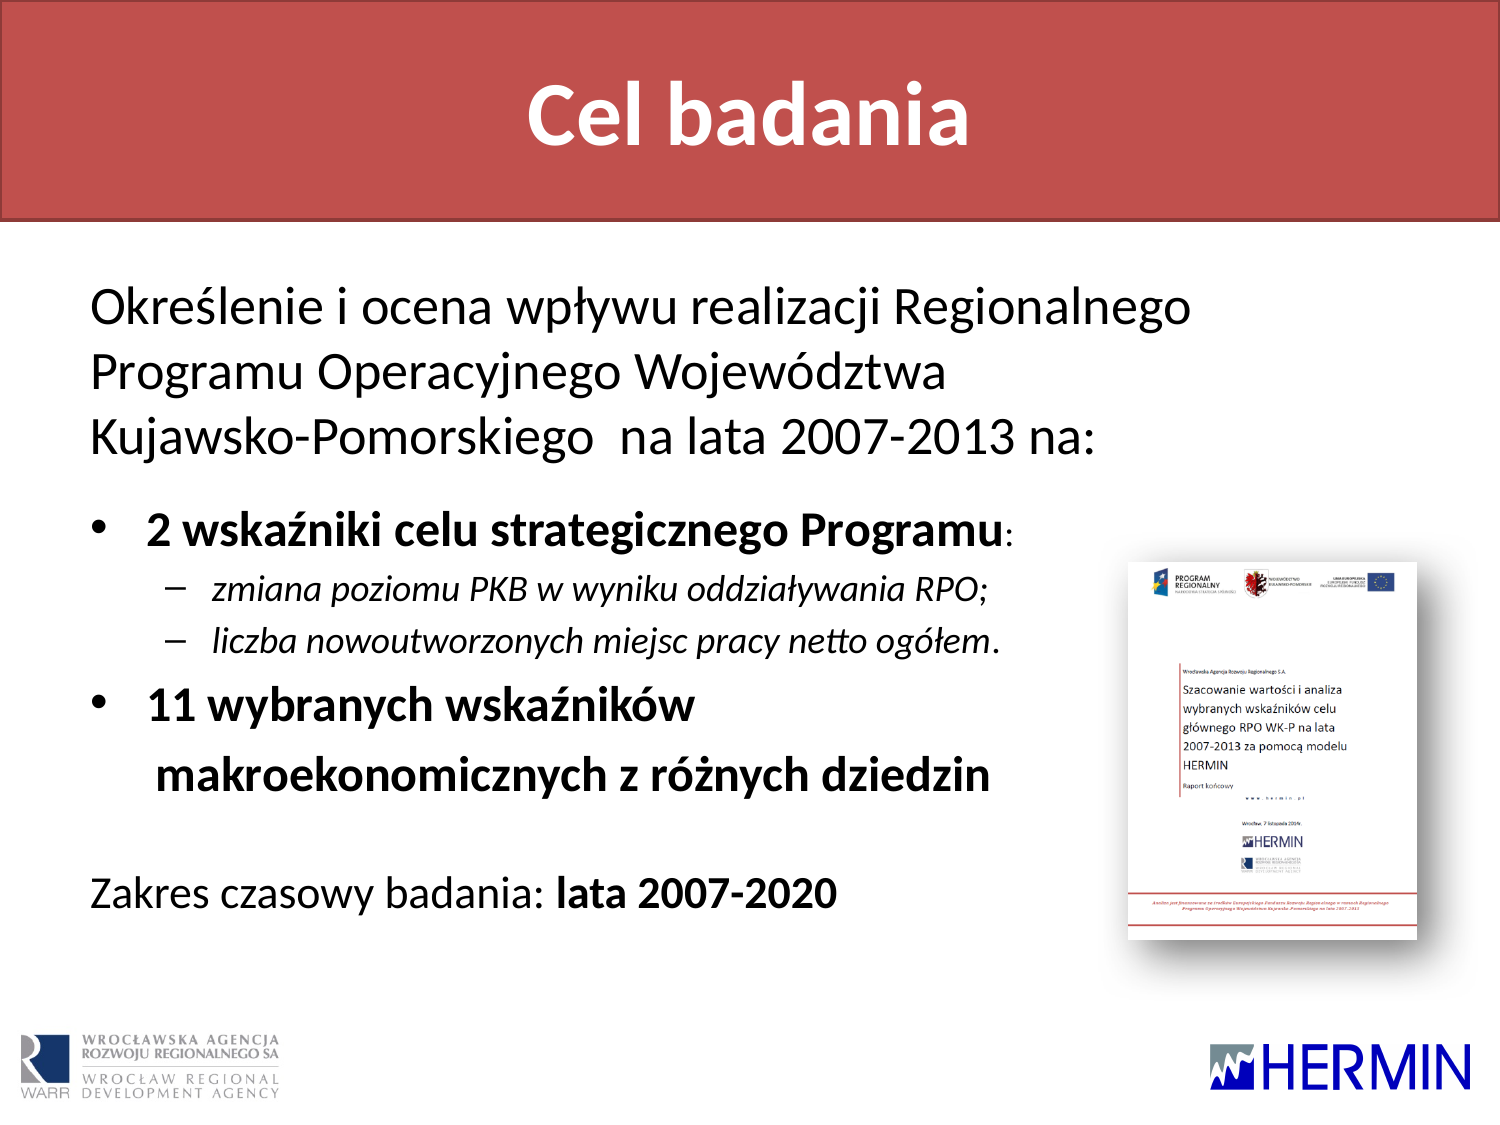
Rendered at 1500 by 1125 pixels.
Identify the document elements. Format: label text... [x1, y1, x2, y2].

list Określenie i ocena wpływu realizacji Regionalnego Programu Operacyjnego Województwa Kujawsko-Pomorskiego na lata 2007-2013 na: 2 wskaźniki celu strategicznego Programu: zmiana poziomu PKB w wyniku oddziaływania RPO; liczba nowoutworzonych miejsc pracy netto ogółem. 11 wybranych wskaźników makroekonomicznych z różnych dziedzin Zakres czasowy badania: lata 2007-2020 [75, 262, 1425, 1005]
picture [1210, 1044, 1470, 1091]
picture [0, 1013, 301, 1121]
title Cel badania [75, 45, 1425, 173]
text_box [0, 0, 1500, 222]
picture [1127, 562, 1418, 940]
